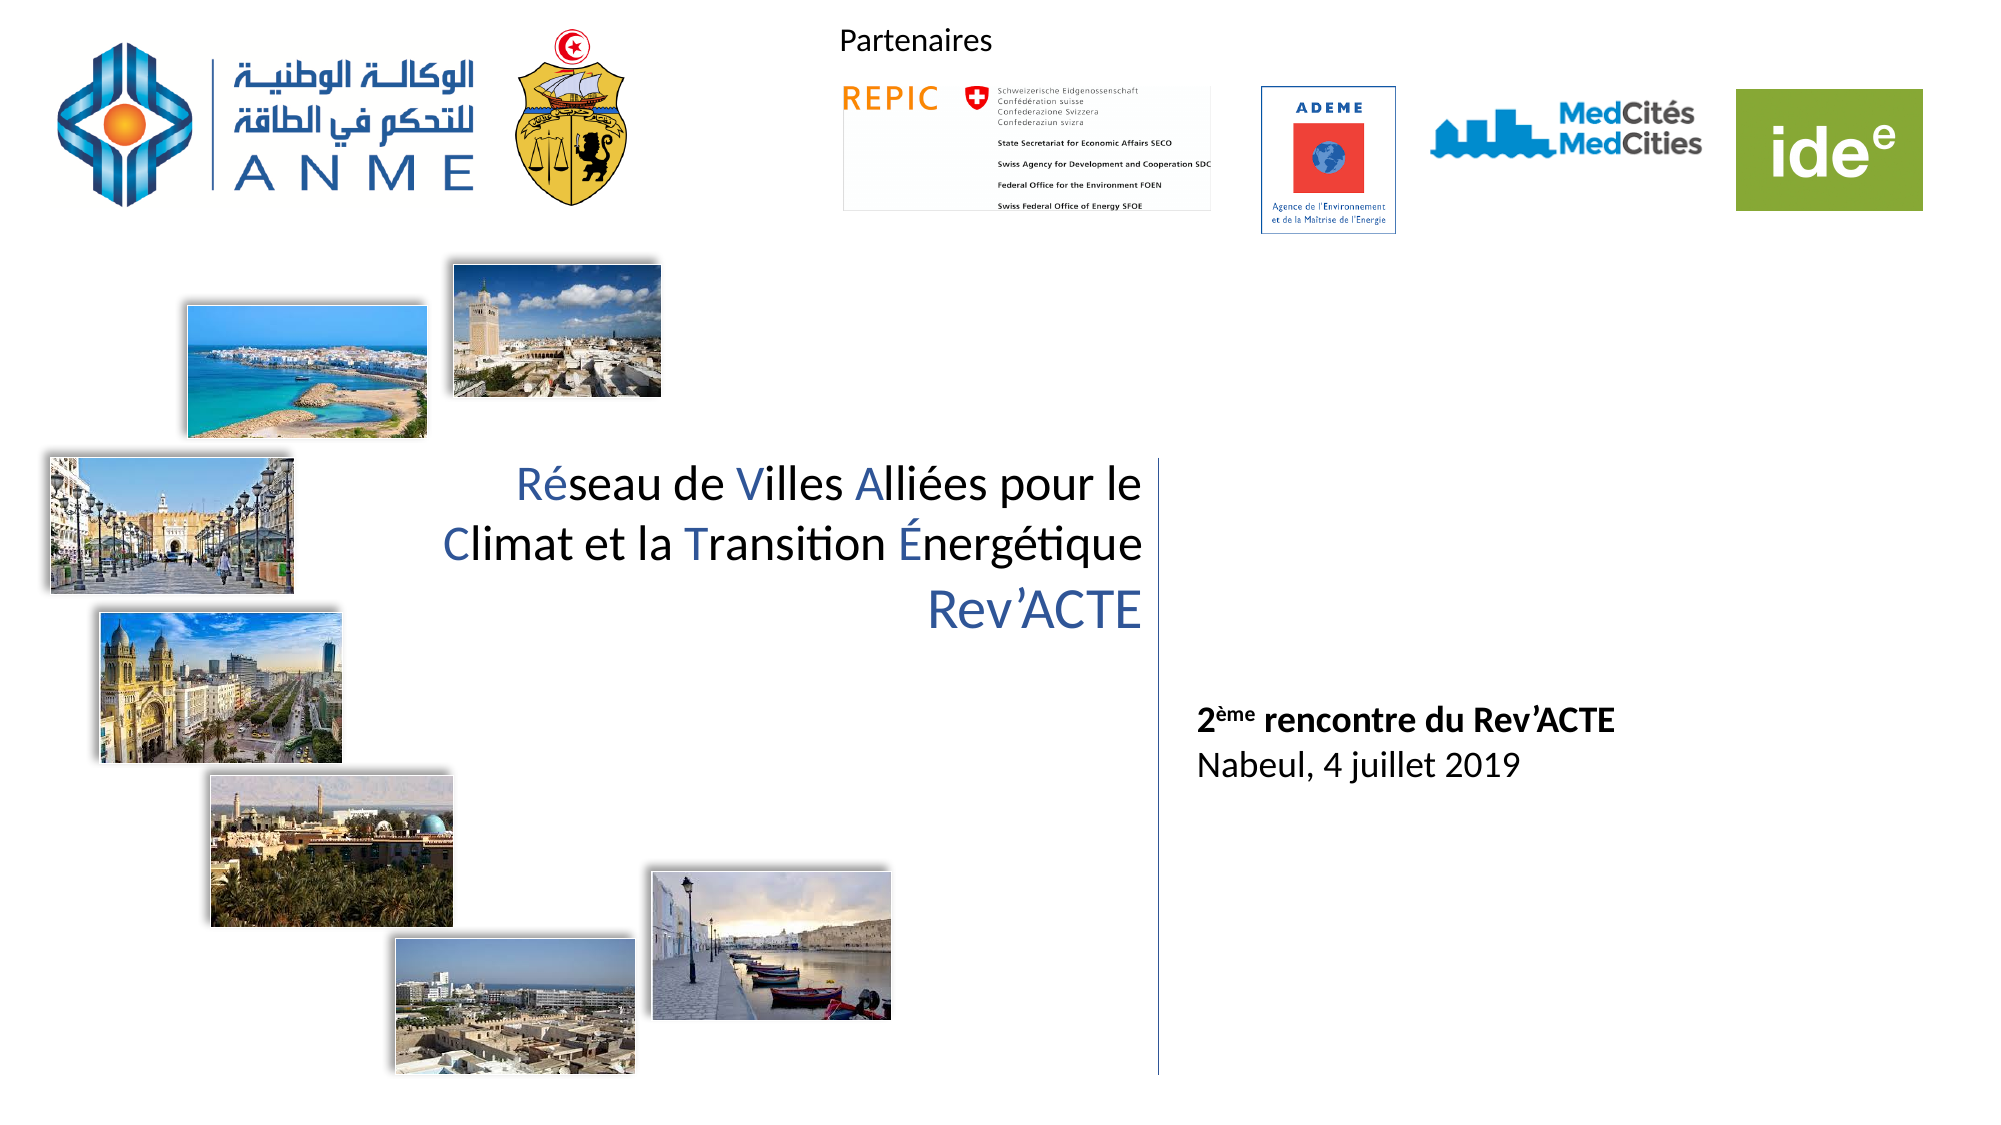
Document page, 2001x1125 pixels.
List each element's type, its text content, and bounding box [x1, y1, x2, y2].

picture [1736, 89, 1923, 211]
text_box Réseau de Villes Alliées pour le Climat et la Transition Énergétique Rev’ACTE [408, 442, 1158, 648]
picture [187, 305, 428, 439]
picture [651, 871, 892, 1021]
picture [453, 264, 662, 398]
picture [210, 775, 454, 928]
text_box 2ème rencontre du Rev’ACTE Nabeul, 4 juillet 2019 [1182, 687, 1631, 793]
picture [1261, 86, 1396, 234]
picture [50, 40, 480, 208]
picture [1406, 50, 1727, 211]
picture [515, 29, 627, 206]
picture [395, 938, 636, 1075]
picture [843, 86, 1211, 211]
picture [99, 612, 343, 764]
picture [50, 457, 295, 595]
text_box Partenaires [824, 10, 1008, 66]
